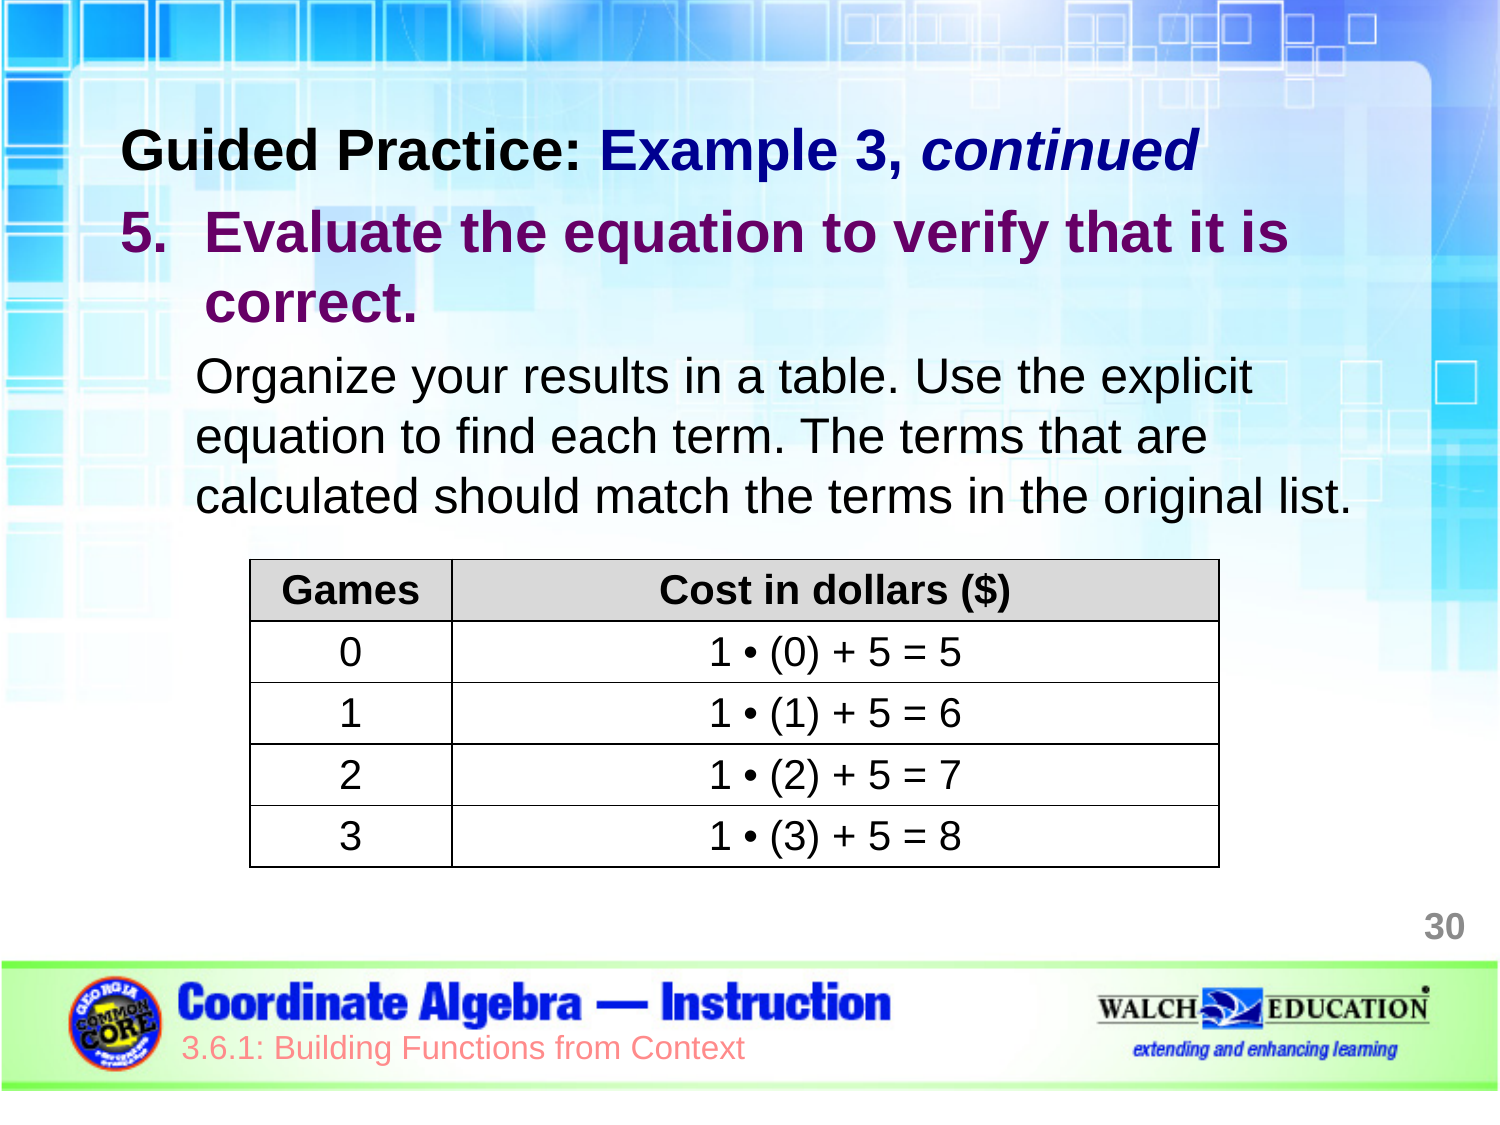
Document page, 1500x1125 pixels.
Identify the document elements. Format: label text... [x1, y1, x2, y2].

table_cell 2 [251, 745, 451, 805]
table_cell 1 • (0) + 5 = 5 [453, 622, 1218, 682]
table_cell 1 • (2) + 5 = 7 [453, 745, 1218, 805]
subtitle Guided Practice: Example 3, continued Evaluate the equation to verify that it is correct. Organize your results in a table. Use the explicit equation to find each term. The terms that are calculated should match the terms in the original list. [105, 105, 1394, 925]
footer 3.6.1: Building Functions from Context [166, 1024, 1080, 1069]
table_cell 3 [251, 806, 451, 866]
table_header Cost in dollars ($) [453, 560, 1218, 620]
table_cell 1 • (1) + 5 = 6 [453, 683, 1218, 743]
picture [1, 0, 1500, 1091]
table_cell 0 [251, 622, 451, 682]
slide_number 30 [1361, 901, 1481, 949]
table_header Games [251, 560, 451, 620]
table_cell 1 [251, 683, 451, 743]
table_cell 1 • (3) + 5 = 8 [453, 806, 1218, 866]
